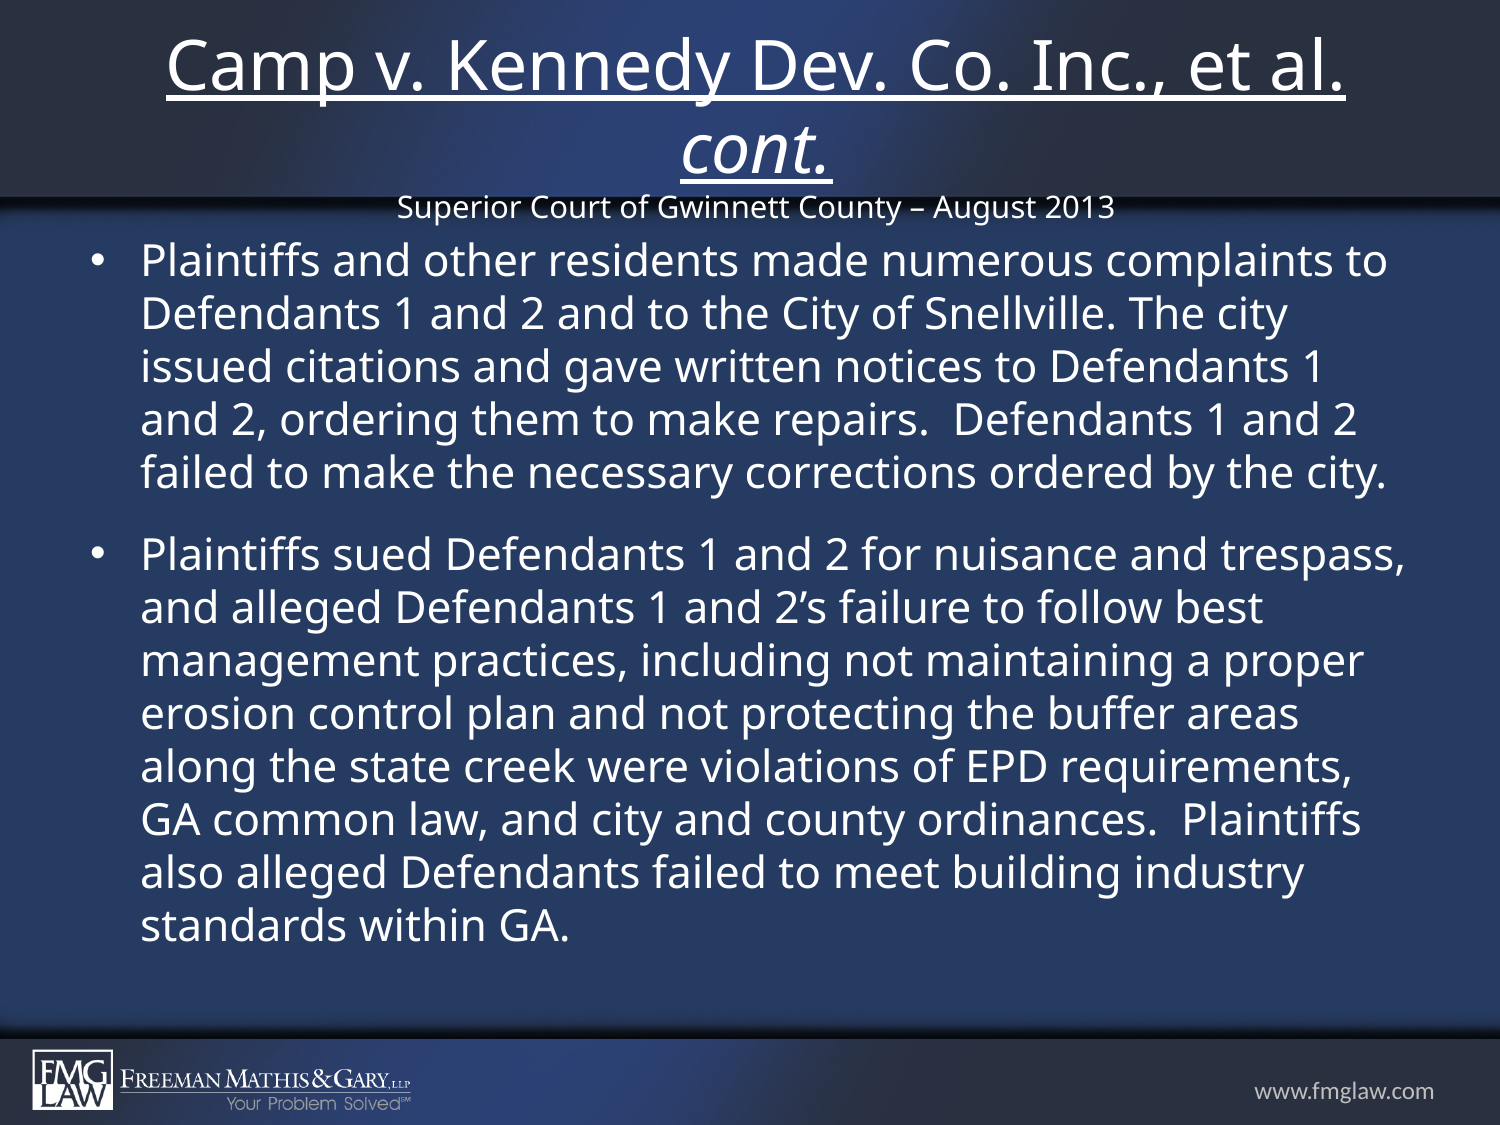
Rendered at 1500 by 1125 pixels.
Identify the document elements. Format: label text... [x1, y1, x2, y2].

picture [0, 0, 1500, 1125]
list Plaintiffs and other residents made numerous complaints to Defendants 1 and 2 and to the City of Snellville. The city issued citations and gave written notices to Defendants 1 and 2, ordering them to make repairs. Defendants 1 and 2 failed to make the necessary corrections ordered by the city. Plaintiffs sued Defendants 1 and 2 for nuisance and trespass, and alleged Defendants 1 and 2’s failure to follow best management practices, including not maintaining a proper erosion control plan and not protecting the buffer areas along the state creek were violations of EPD requirements, GA common law, and city and county ordinances. Plaintiffs also alleged Defendants failed to meet building industry standards within GA. [75, 224, 1425, 1005]
title Camp v. Kennedy Dev. Co. Inc., et al. cont. Superior Court of Gwinnett County – August 2013 [87, 12, 1425, 224]
